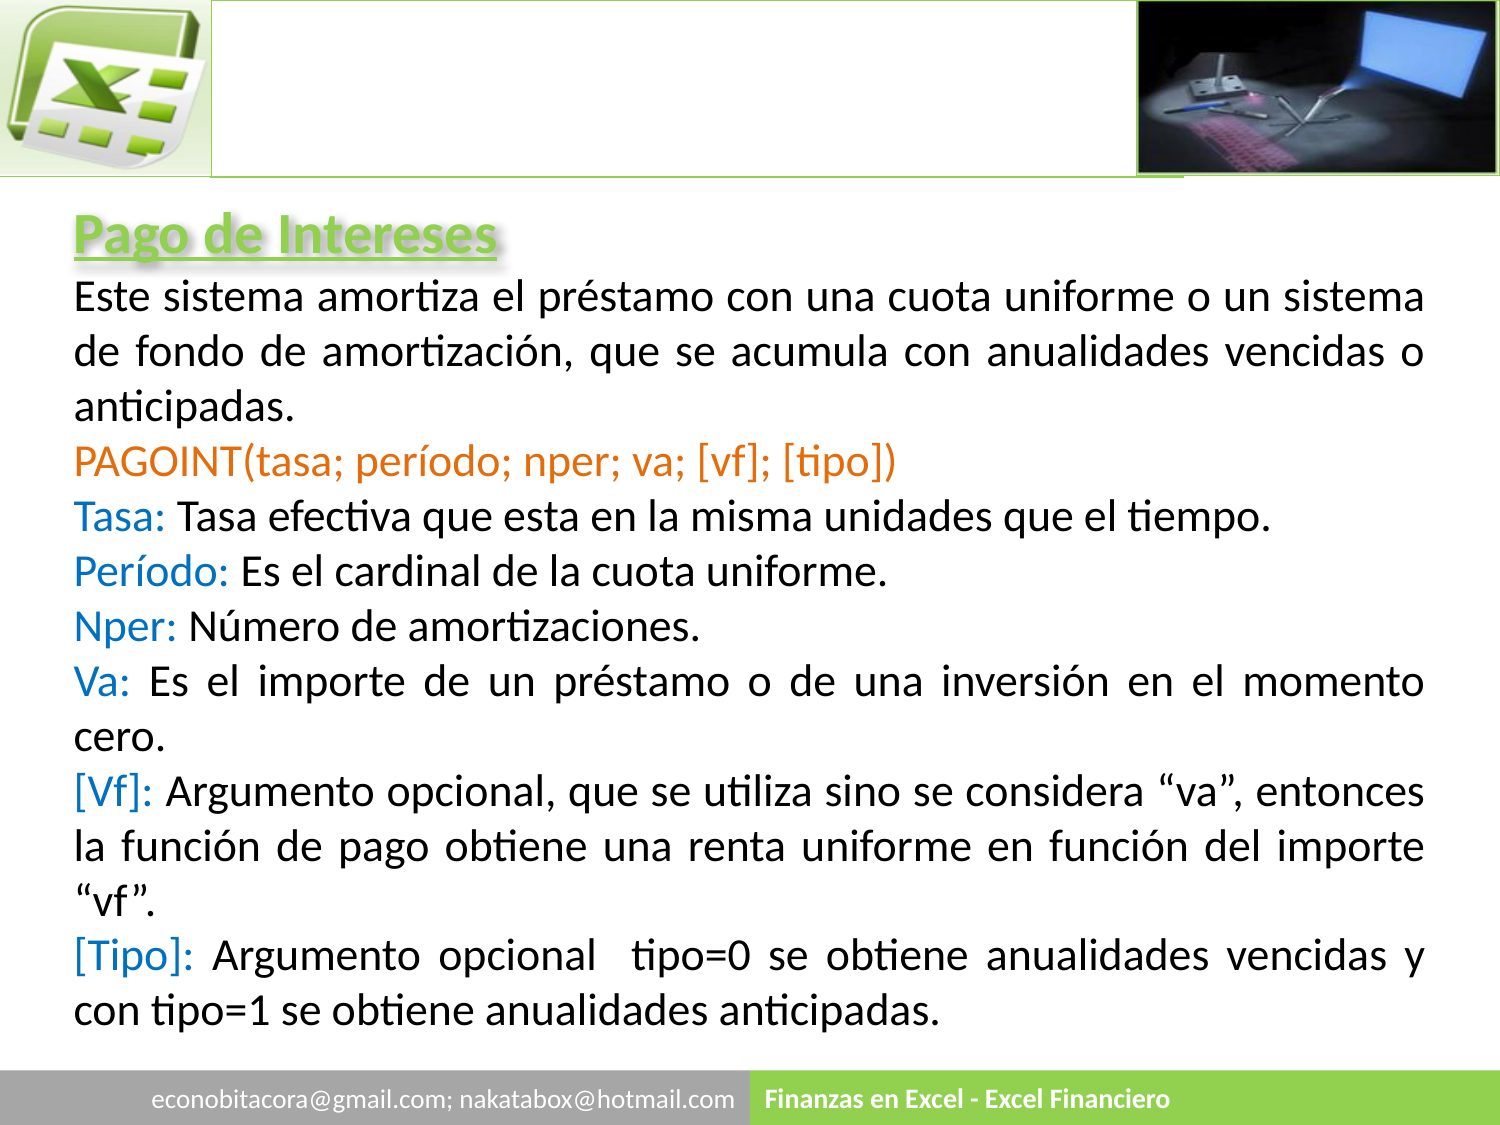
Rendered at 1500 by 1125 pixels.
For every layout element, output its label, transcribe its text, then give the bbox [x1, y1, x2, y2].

picture [0, 0, 212, 177]
text_box econobitacora@gmail.com; nakatabox@hotmail.com [0, 1070, 749, 1125]
text_box Finanzas en Excel - Excel Financiero [749, 1070, 1500, 1125]
subtitle Pago de Intereses [58, 187, 539, 257]
picture [1136, 0, 1500, 177]
text_box Este sistema amortiza el préstamo con una cuota uniforme o un sistema de fondo de amortización, que se acumula con anualidades vencidas o anticipadas. PAGOINT(tasa; período; nper; va; [vf]; [tipo]) Tasa: Tasa efectiva que esta en la misma unidades que el tiempo. Período: Es el cardinal de la cuota uniforme. Nper: Número de amortizaciones. Va: Es el importe de un préstamo o de una inversión en el momento cero. [Vf]: Argumento opcional, que se utiliza sino se considera “va”, entonces la función de pago obtiene una renta uniforme en función del importe “vf”. [Tipo]: Argumento opcional tipo=0 se obtiene anualidades vencidas y con tipo=1 se obtiene anualidades anticipadas. [58, 257, 1442, 1043]
text_box [212, 0, 1134, 178]
